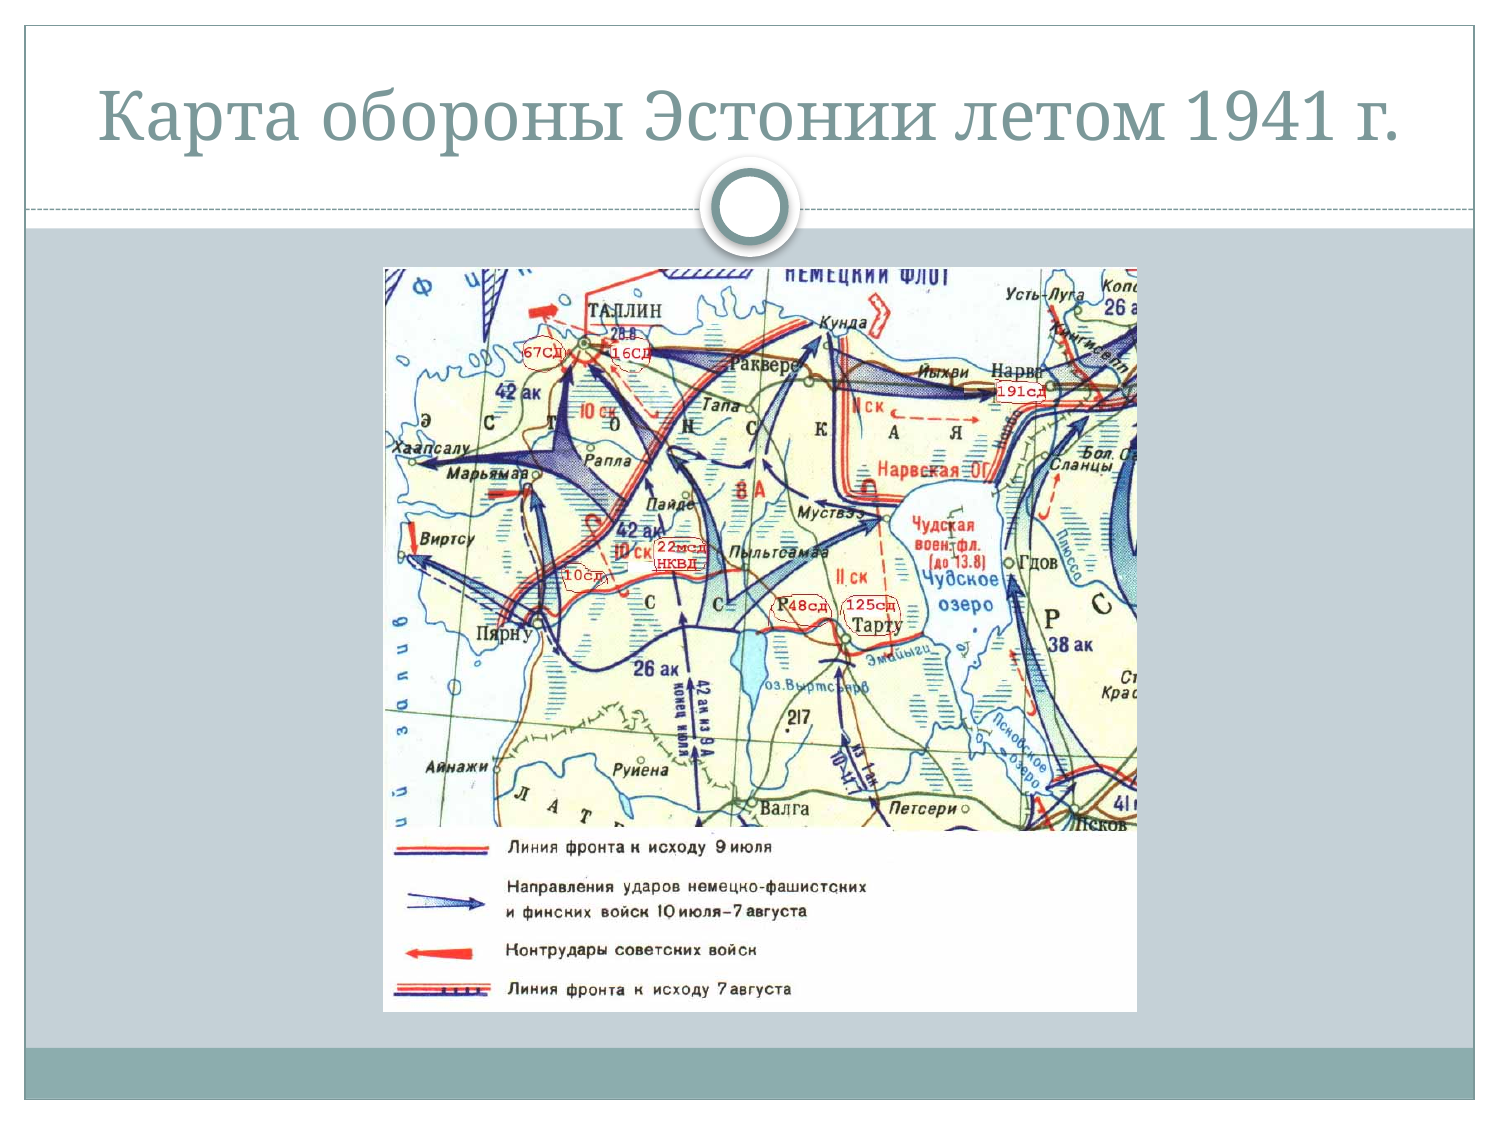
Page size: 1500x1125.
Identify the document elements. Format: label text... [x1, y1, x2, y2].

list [383, 266, 1137, 1012]
title Карта обороны Эстонии летом 1941 г. [49, 37, 1450, 162]
